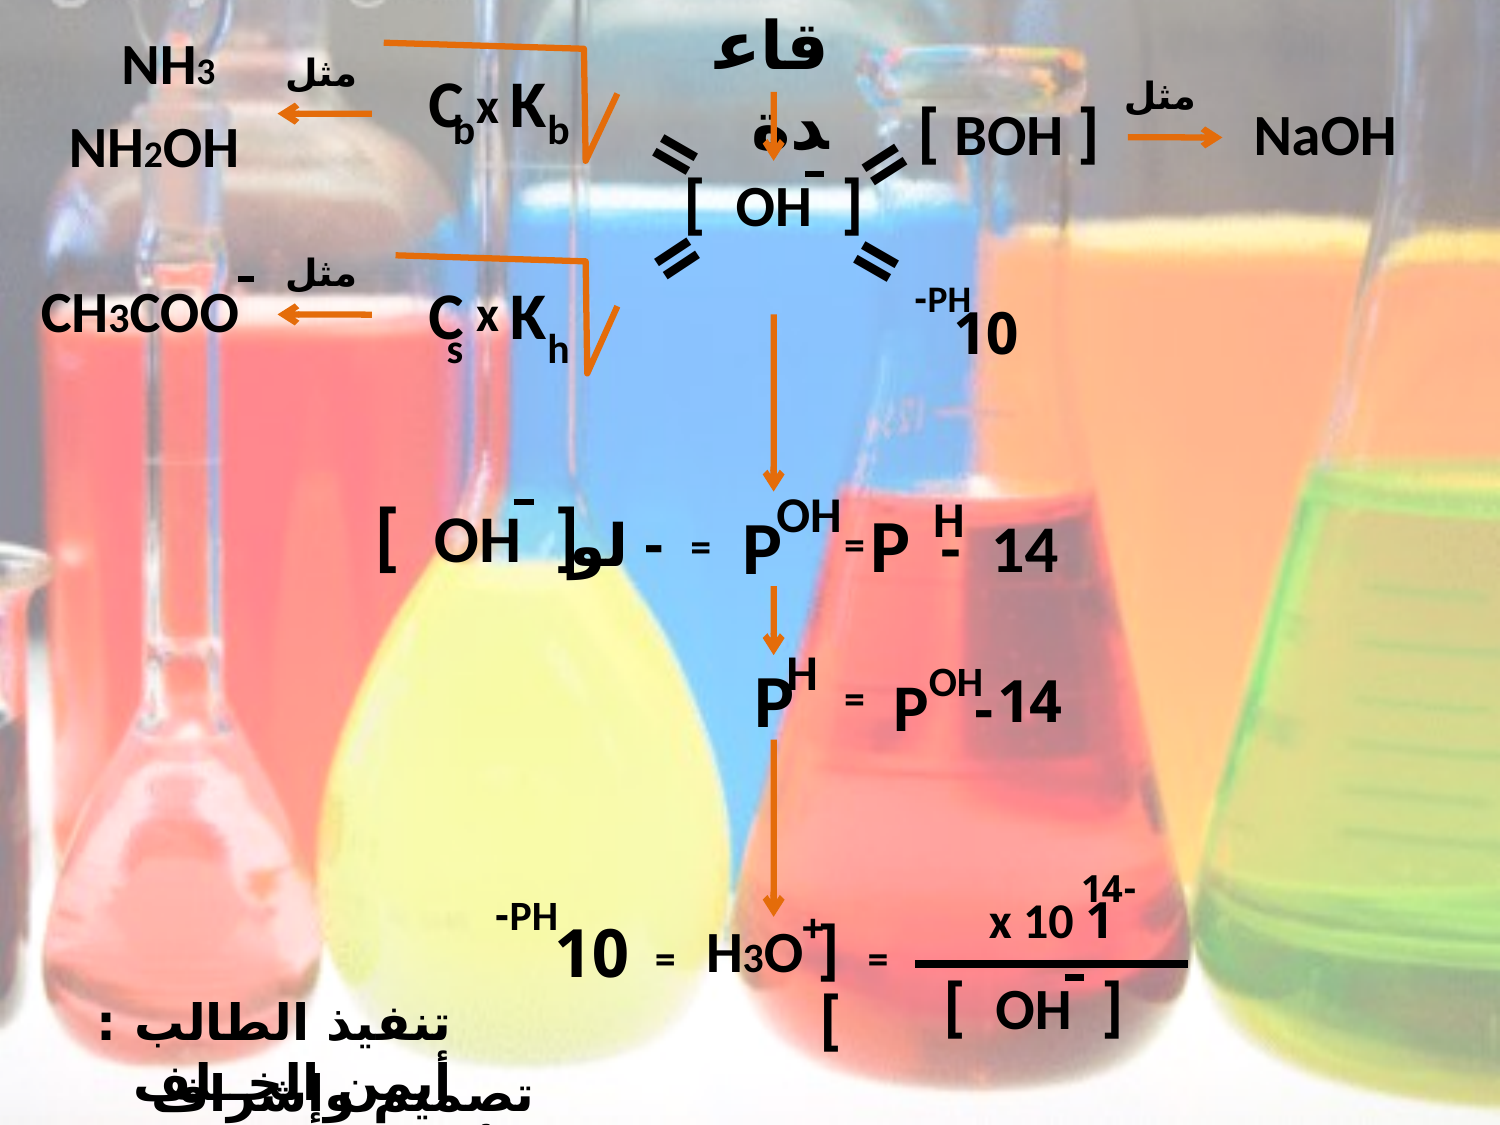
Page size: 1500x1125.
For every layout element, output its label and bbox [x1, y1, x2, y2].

text_box [0, 266, 255, 424]
text_box [851, 646, 1011, 764]
text_box [820, 479, 1093, 599]
picture [0, 0, 1500, 1125]
text_box [383, 42, 618, 162]
text_box [430, 881, 644, 1081]
text_box [655, 892, 857, 1047]
text_box [915, 963, 1140, 1121]
text_box [348, 488, 597, 585]
text_box [891, 266, 1034, 376]
text_box [655, 160, 881, 318]
text_box [395, 255, 618, 381]
